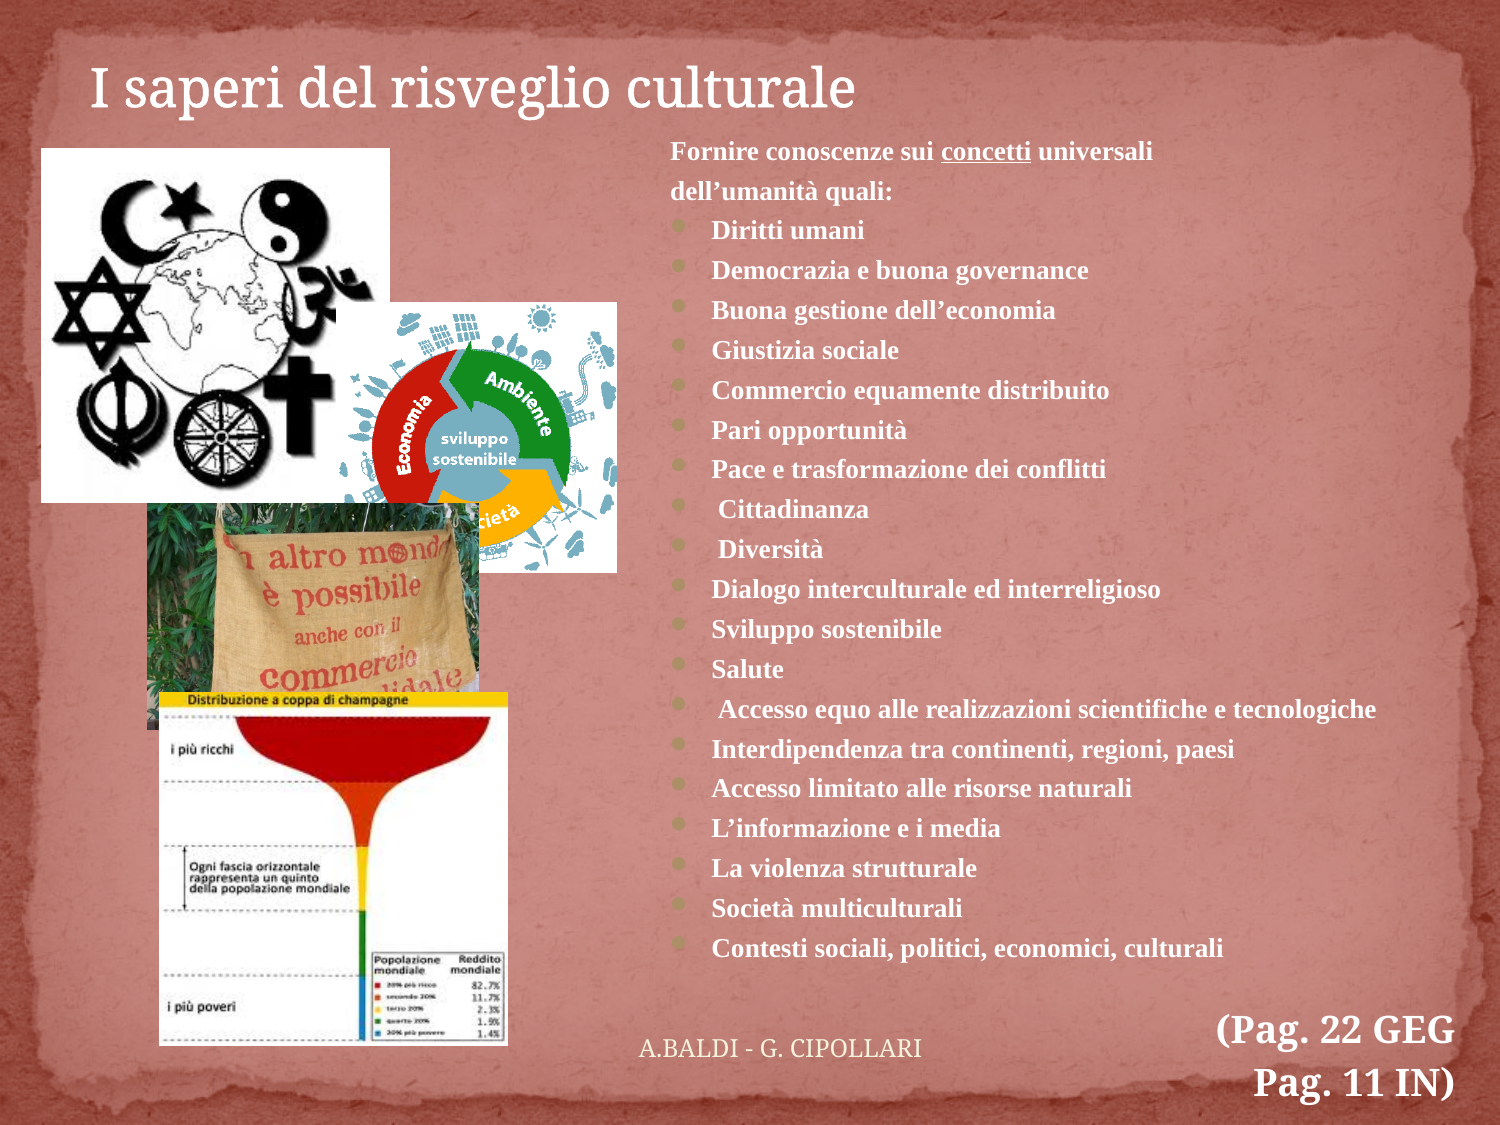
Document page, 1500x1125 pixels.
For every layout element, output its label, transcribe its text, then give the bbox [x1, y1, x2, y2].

picture [41, 148, 617, 1046]
list Fornire conoscenze sui concetti universali dell’umanità quali: Diritti umani Democrazia e buona governance Buona gestione dell’economia Giustizia sociale Commercio equamente distribuito Pari opportunità Pace e trasformazione dei conflitti Cittadinanza Diversità Dialogo interculturale ed interreligioso Sviluppo sostenibile Salute Accesso equo alle realizzazioni scientifiche e tecnologiche Interdipendenza tra continenti, regioni, paesi Accesso limitato alle risorse naturali L’informazione e i media La violenza strutturale Società multiculturali Contesti sociali, politici, economici, culturali (Pag. 22 GEG Pag. 11 IN) [655, 125, 1471, 1125]
title I saperi del risveglio culturale [74, 45, 1425, 126]
footer A.BALDI - G. CIPOLLARI [350, 1017, 938, 1081]
